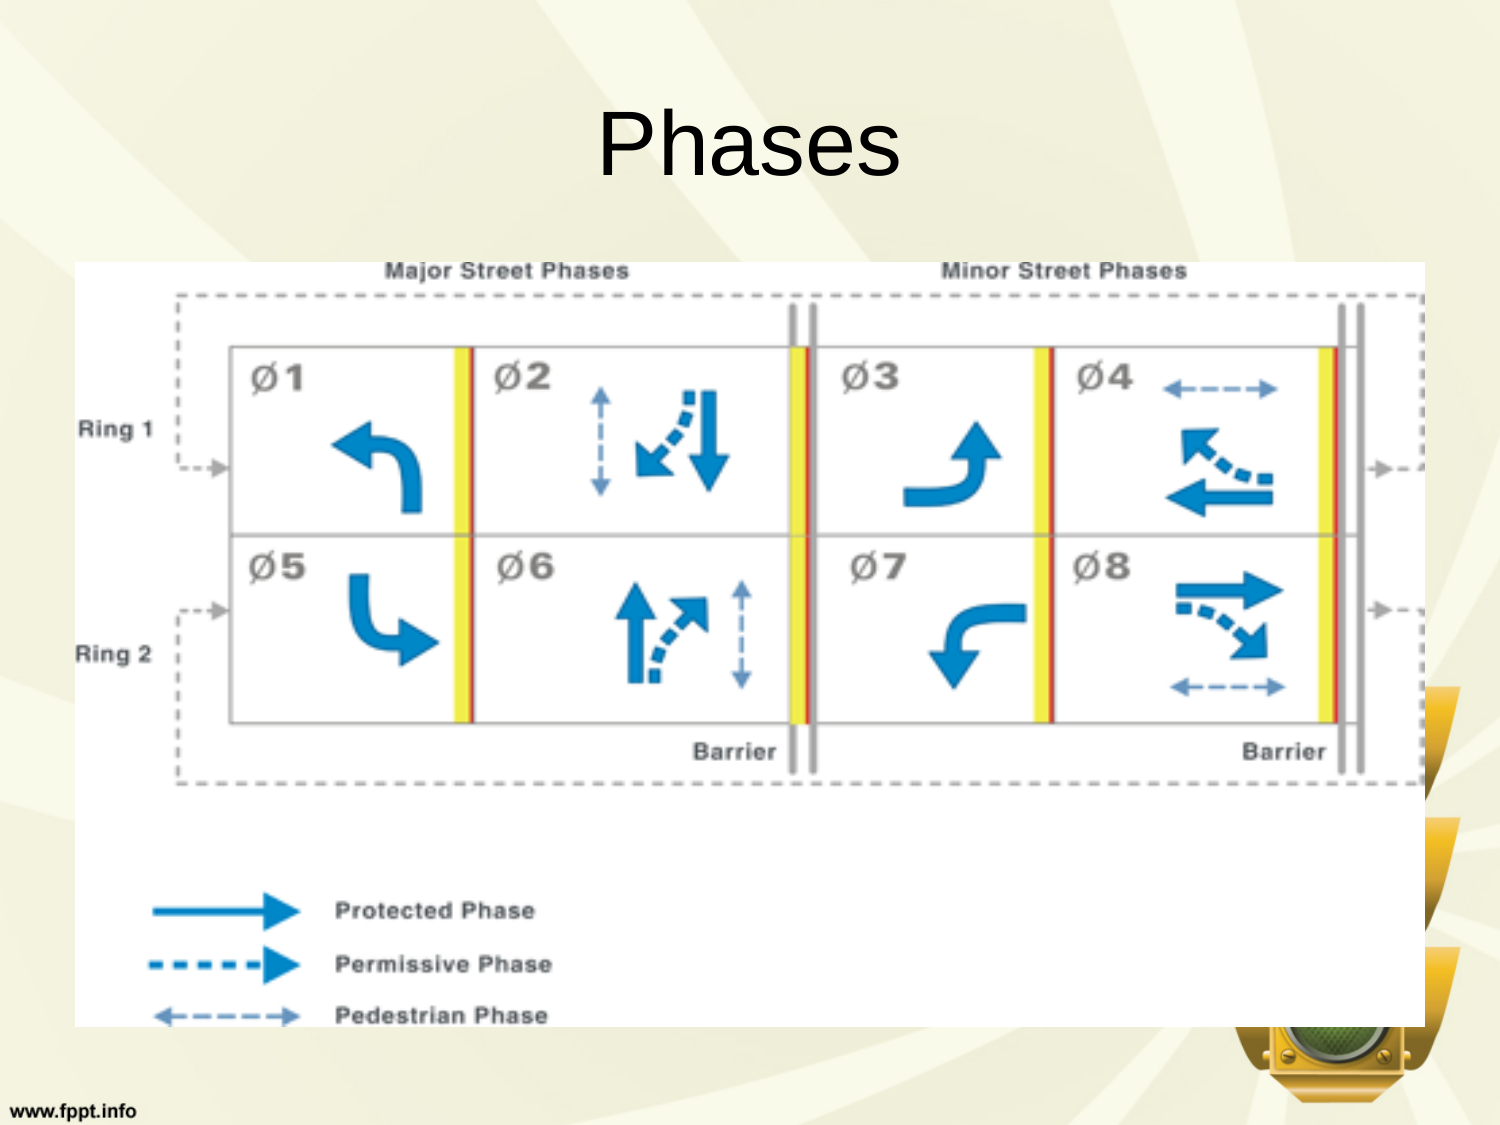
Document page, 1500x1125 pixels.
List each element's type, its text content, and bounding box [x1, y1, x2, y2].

title Phases [75, 45, 1425, 233]
picture [0, 0, 1500, 1125]
